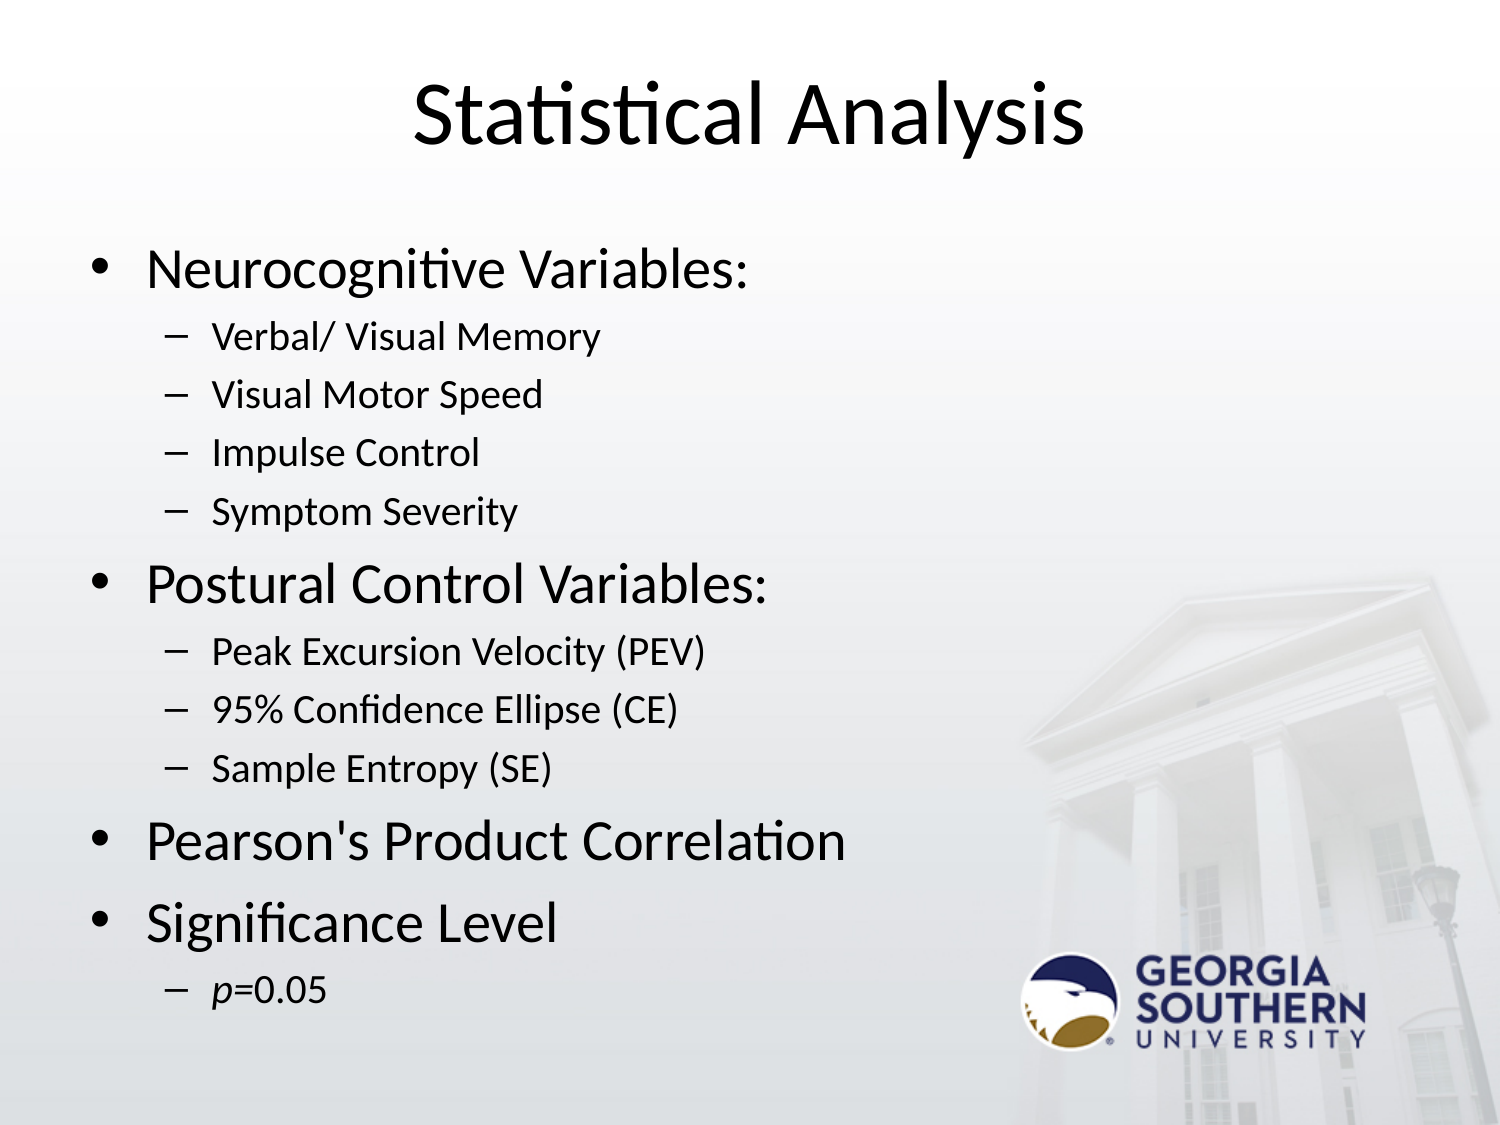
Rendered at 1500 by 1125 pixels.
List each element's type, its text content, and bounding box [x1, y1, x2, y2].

picture [0, 0, 1500, 1125]
title Statistical Analysis [75, 45, 1425, 222]
list Neurocognitive Variables: Verbal/ Visual Memory Visual Motor Speed Impulse Control Symptom Severity Postural Control Variables: Peak Excursion Velocity (PEV) 95% Confidence Ellipse (CE) Sample Entropy (SE) Pearson's Product Correlation Significance Level p=0.05 [75, 222, 1425, 966]
